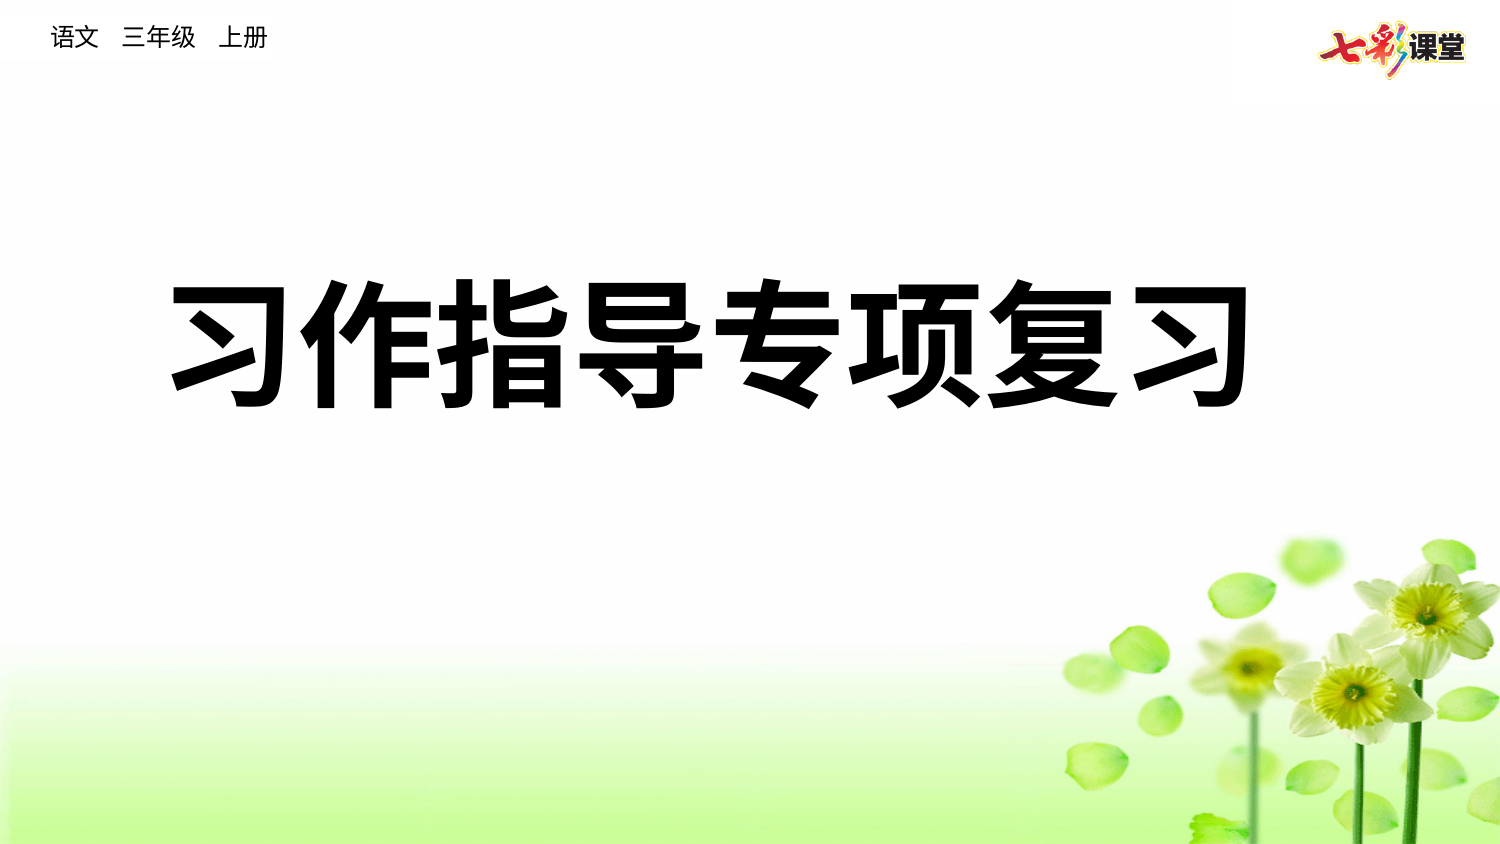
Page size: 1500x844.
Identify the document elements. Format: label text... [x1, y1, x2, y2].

picture [0, 0, 1500, 844]
text_box 语文 三年级 上册 [12, 14, 284, 60]
text_box 习作指导专项复习 [157, 262, 1394, 423]
text_box [0, 12, 705, 62]
